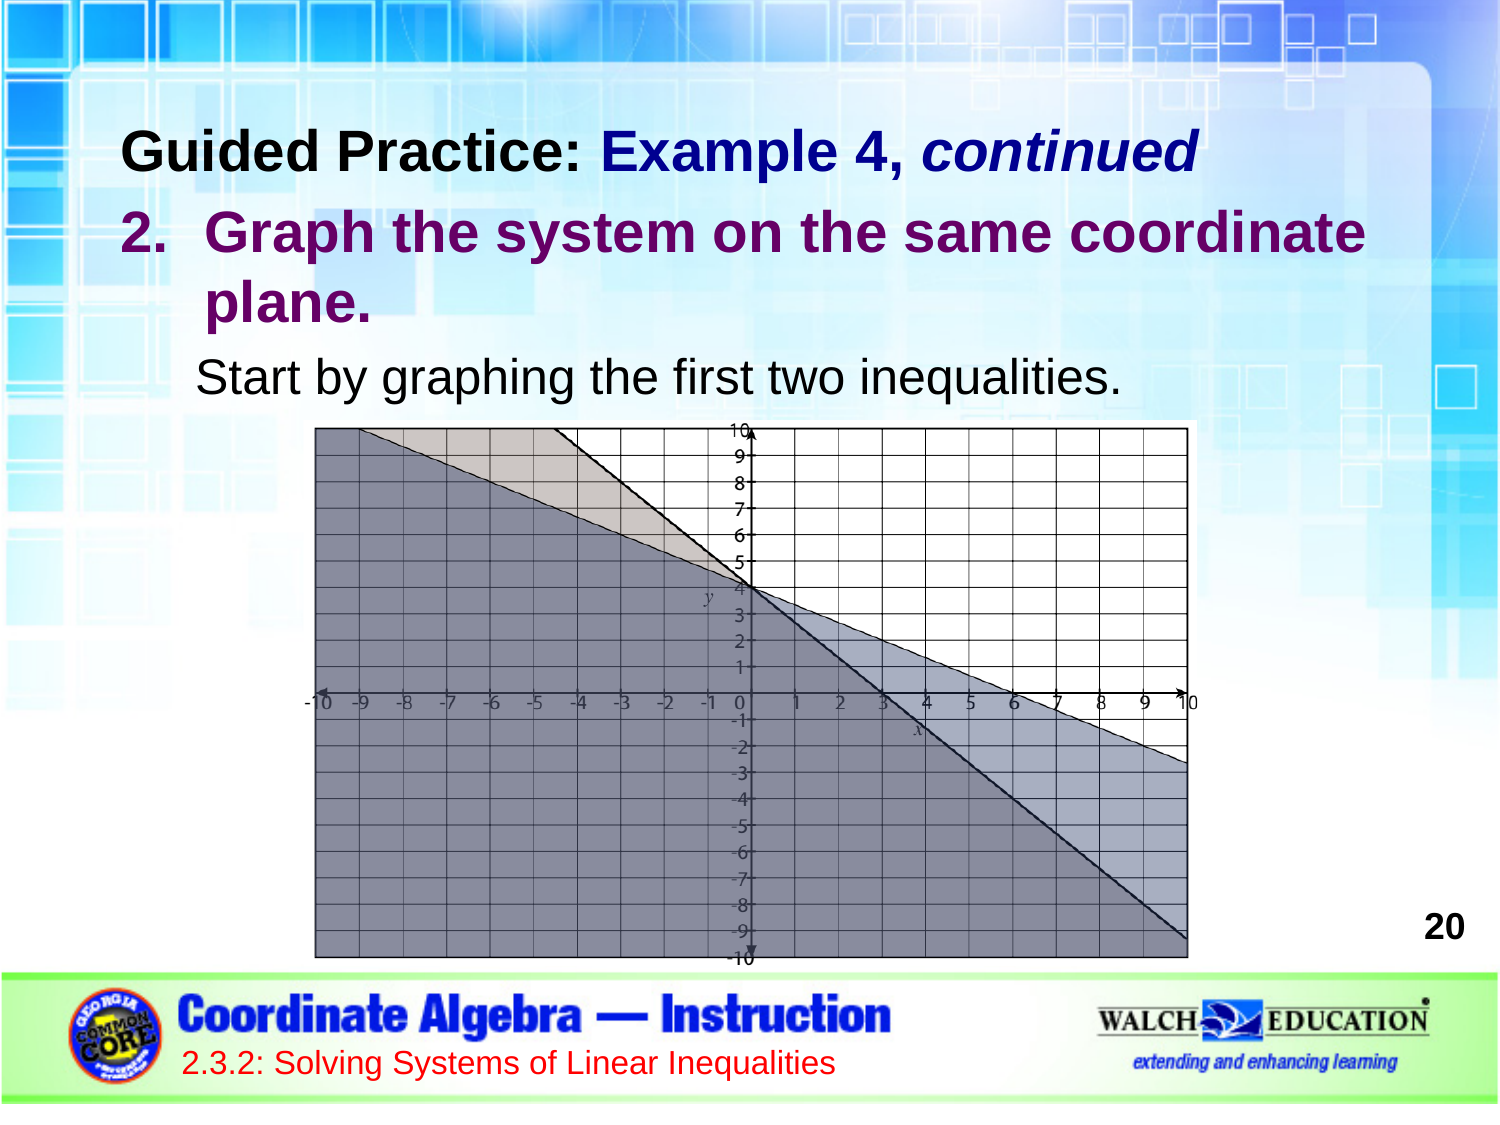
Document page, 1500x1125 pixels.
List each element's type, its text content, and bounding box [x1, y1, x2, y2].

list 2.3.2: Solving Systems of Linear Inequalities [166, 1033, 1074, 1078]
picture [1, 0, 1500, 1104]
subtitle Guided Practice: Example 4, continued Graph the system on the same coordinate plane. Start by graphing the first two inequalities. [105, 105, 1394, 925]
slide_number 20 [1361, 901, 1481, 949]
